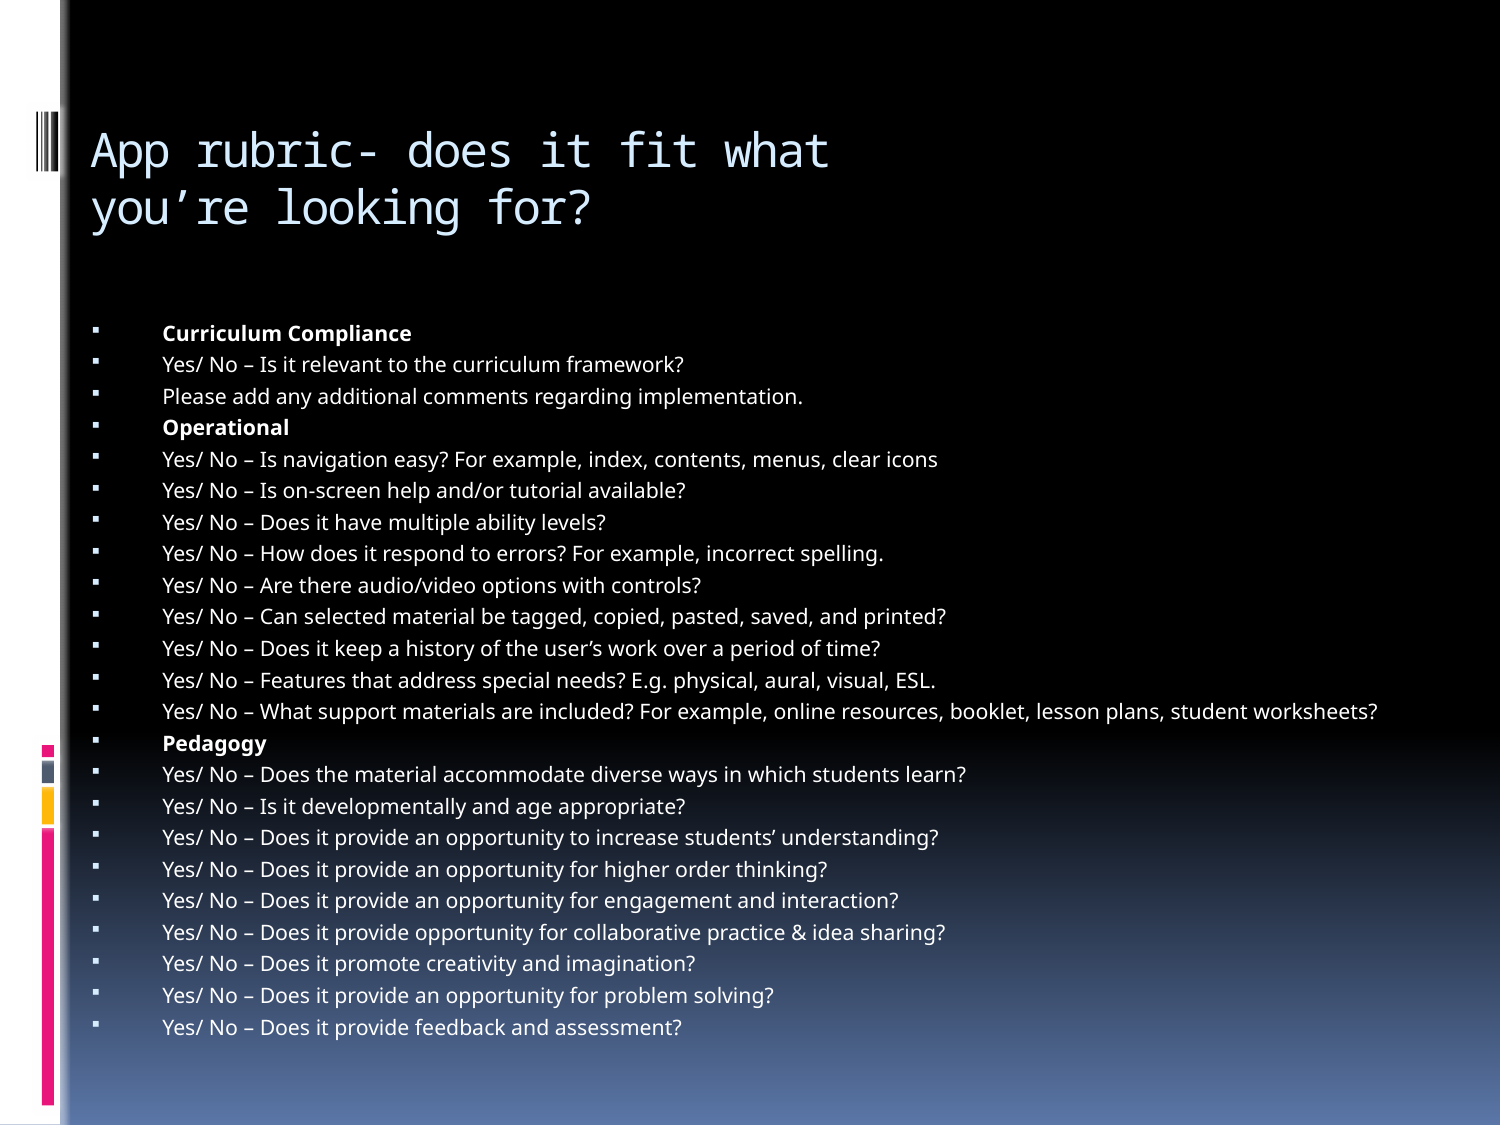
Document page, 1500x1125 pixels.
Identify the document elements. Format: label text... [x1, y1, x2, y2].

list Curriculum Compliance Yes/ No – Is it relevant to the curriculum framework? Please add any additional comments regarding implementation. Operational Yes/ No – Is navigation easy? For example, index, contents, menus, clear icons Yes/ No – Is on-screen help and/or tutorial available? Yes/ No – Does it have multiple ability levels? Yes/ No – How does it respond to errors? For example, incorrect spelling. Yes/ No – Are there audio/video options with controls? Yes/ No – Can selected material be tagged, copied, pasted, saved, and printed? Yes/ No – Does it keep a history of the user’s work over a period of time? Yes/ No – Features that address special needs? E.g. physical, aural, visual, ESL. Yes/ No – What support materials are included? For example, online resources, booklet, lesson plans, student worksheets? Pedagogy Yes/ No – Does the material accommodate diverse ways in which students learn? Yes/ No – Is it developmentally and age appropriate? Yes/ No – Does it provide an opportunity to increase students’ understanding? Yes/ No – Does it provide an opportunity for higher order thinking? Yes/ No – Does it provide an opportunity for engagement and interaction? Yes/ No – Does it provide opportunity for collaborative practice & idea sharing? Yes/ No – Does it promote creativity and imagination? Yes/ No – Does it provide an opportunity for problem solving? Yes/ No – Does it provide feedback and assessment? [62, 312, 1413, 1055]
title App rubric- does it fit what you’re looking for? [75, 112, 1425, 300]
